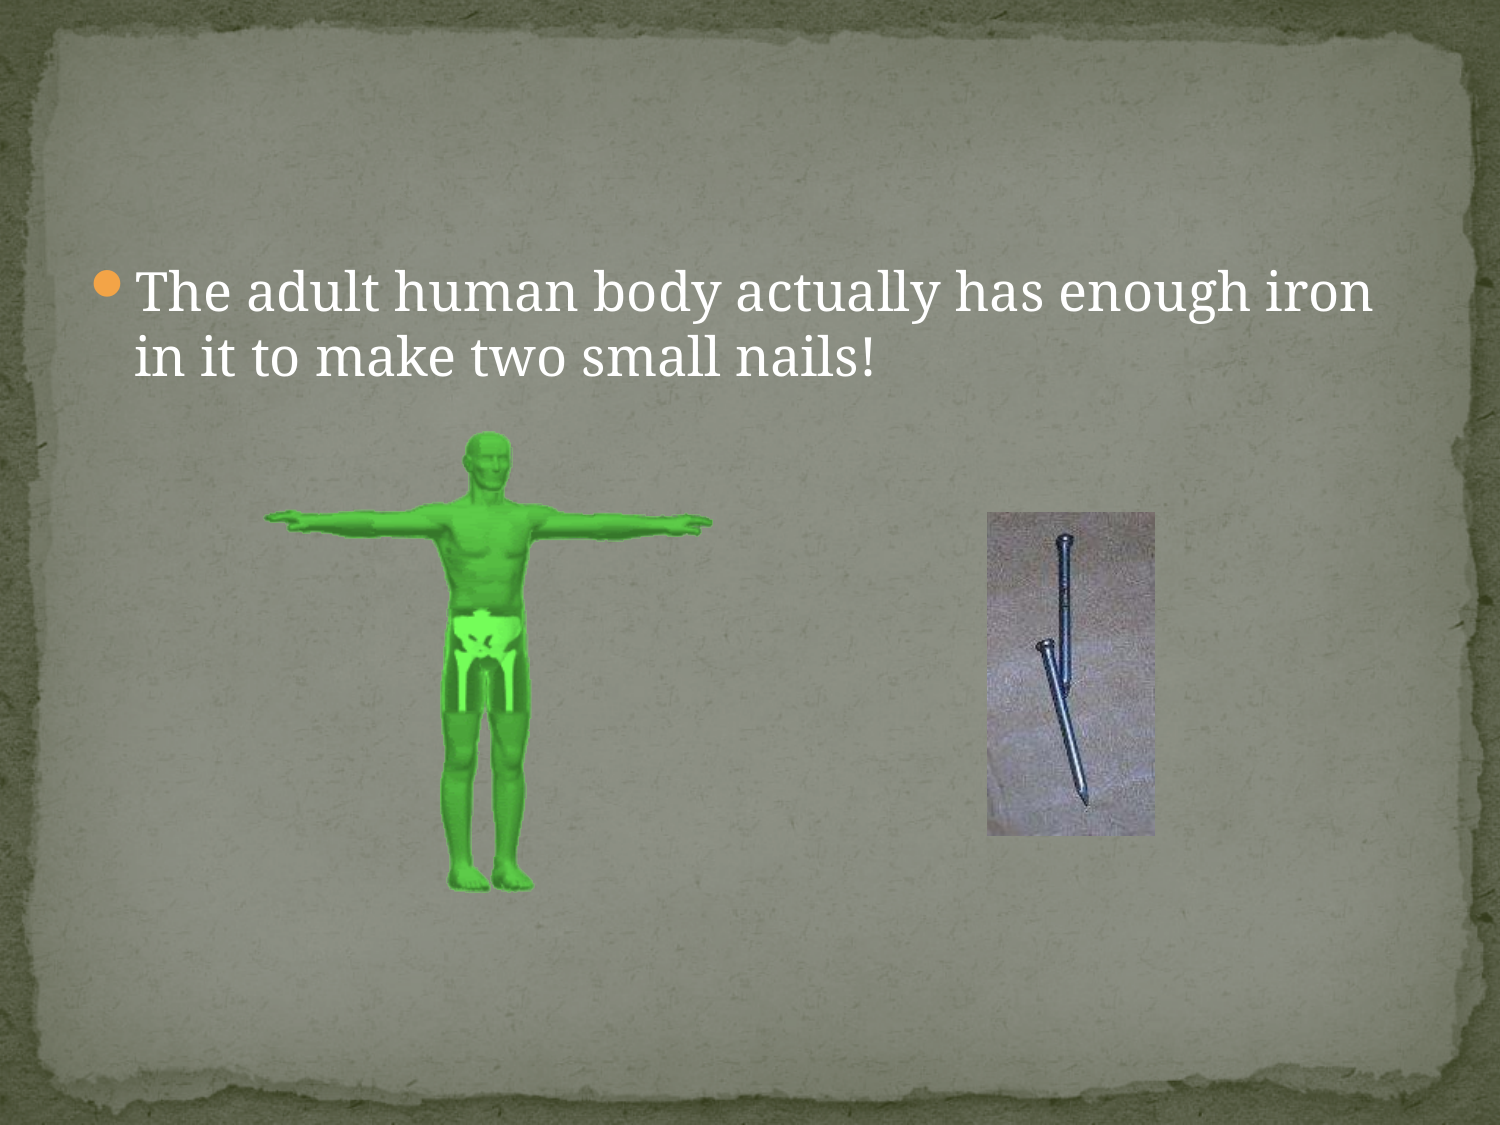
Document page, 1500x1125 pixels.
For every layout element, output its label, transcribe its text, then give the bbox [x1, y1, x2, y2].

picture [237, 424, 738, 904]
list The adult human body actually has enough iron in it to make two small nails! [75, 249, 1425, 1000]
picture [987, 512, 1155, 836]
